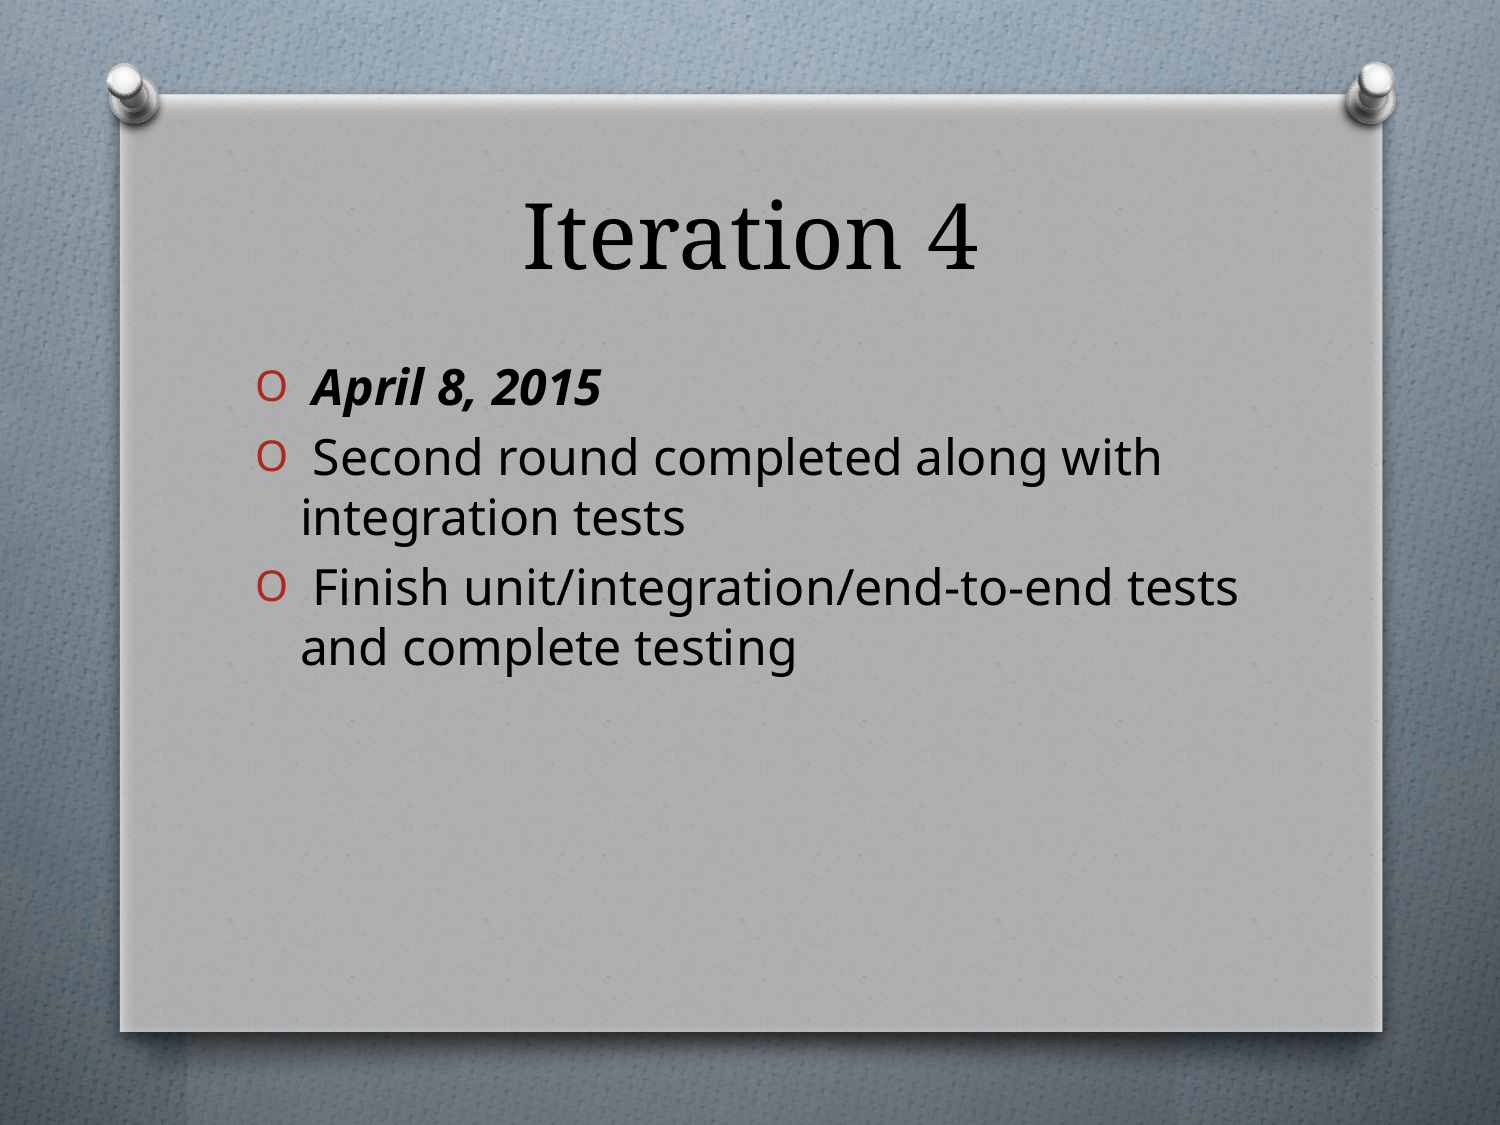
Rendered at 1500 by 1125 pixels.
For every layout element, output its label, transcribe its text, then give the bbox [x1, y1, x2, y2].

list April 8, 2015 Second round completed along with integration tests Finish unit/integration/end-to-end tests and complete testing [240, 347, 1257, 939]
picture [1317, 35, 1439, 156]
title Iteration 4 [179, 134, 1323, 332]
picture [75, 29, 198, 153]
